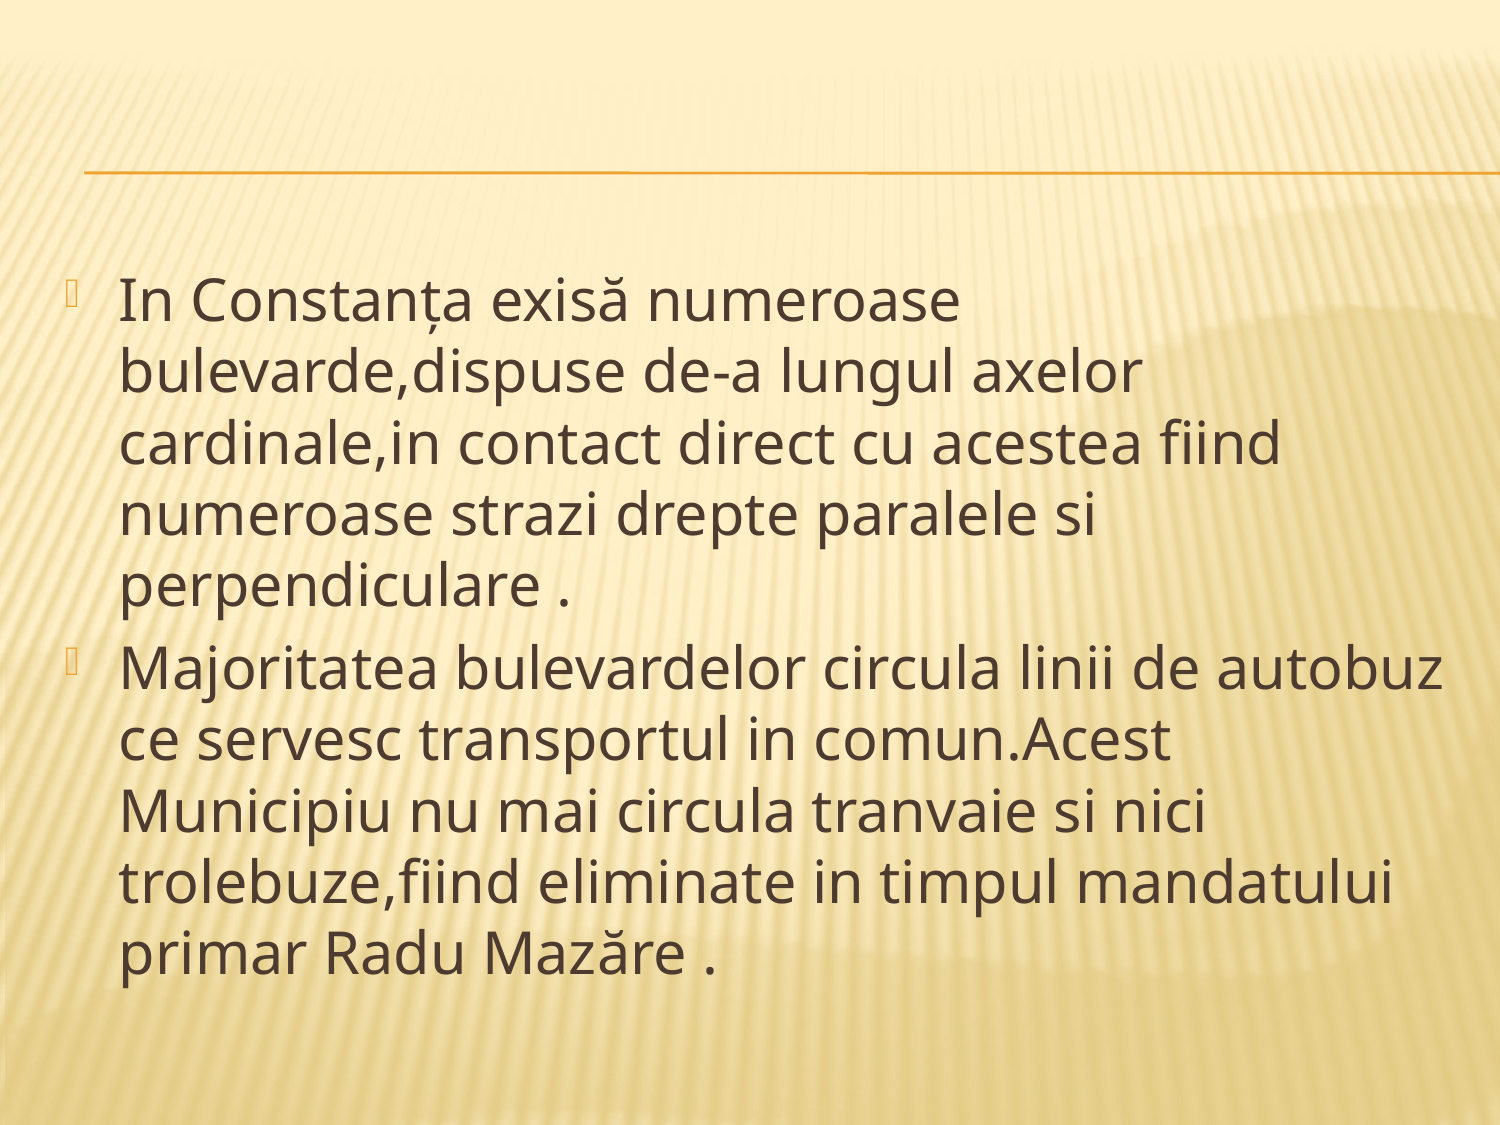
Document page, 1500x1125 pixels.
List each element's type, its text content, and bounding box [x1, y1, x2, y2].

list In Constanța exisă numeroase bulevarde,dispuse de-a lungul axelor cardinale,in contact direct cu acestea fiind numeroase strazi drepte paralele si perpendiculare . Majoritatea bulevardelor circula linii de autobuz ce servesc transportul in comun.Acest Municipiu nu mai circula tranvaie si nici trolebuze,fiind eliminate in timpul mandatului primar Radu Mazăre . [50, 254, 1475, 998]
